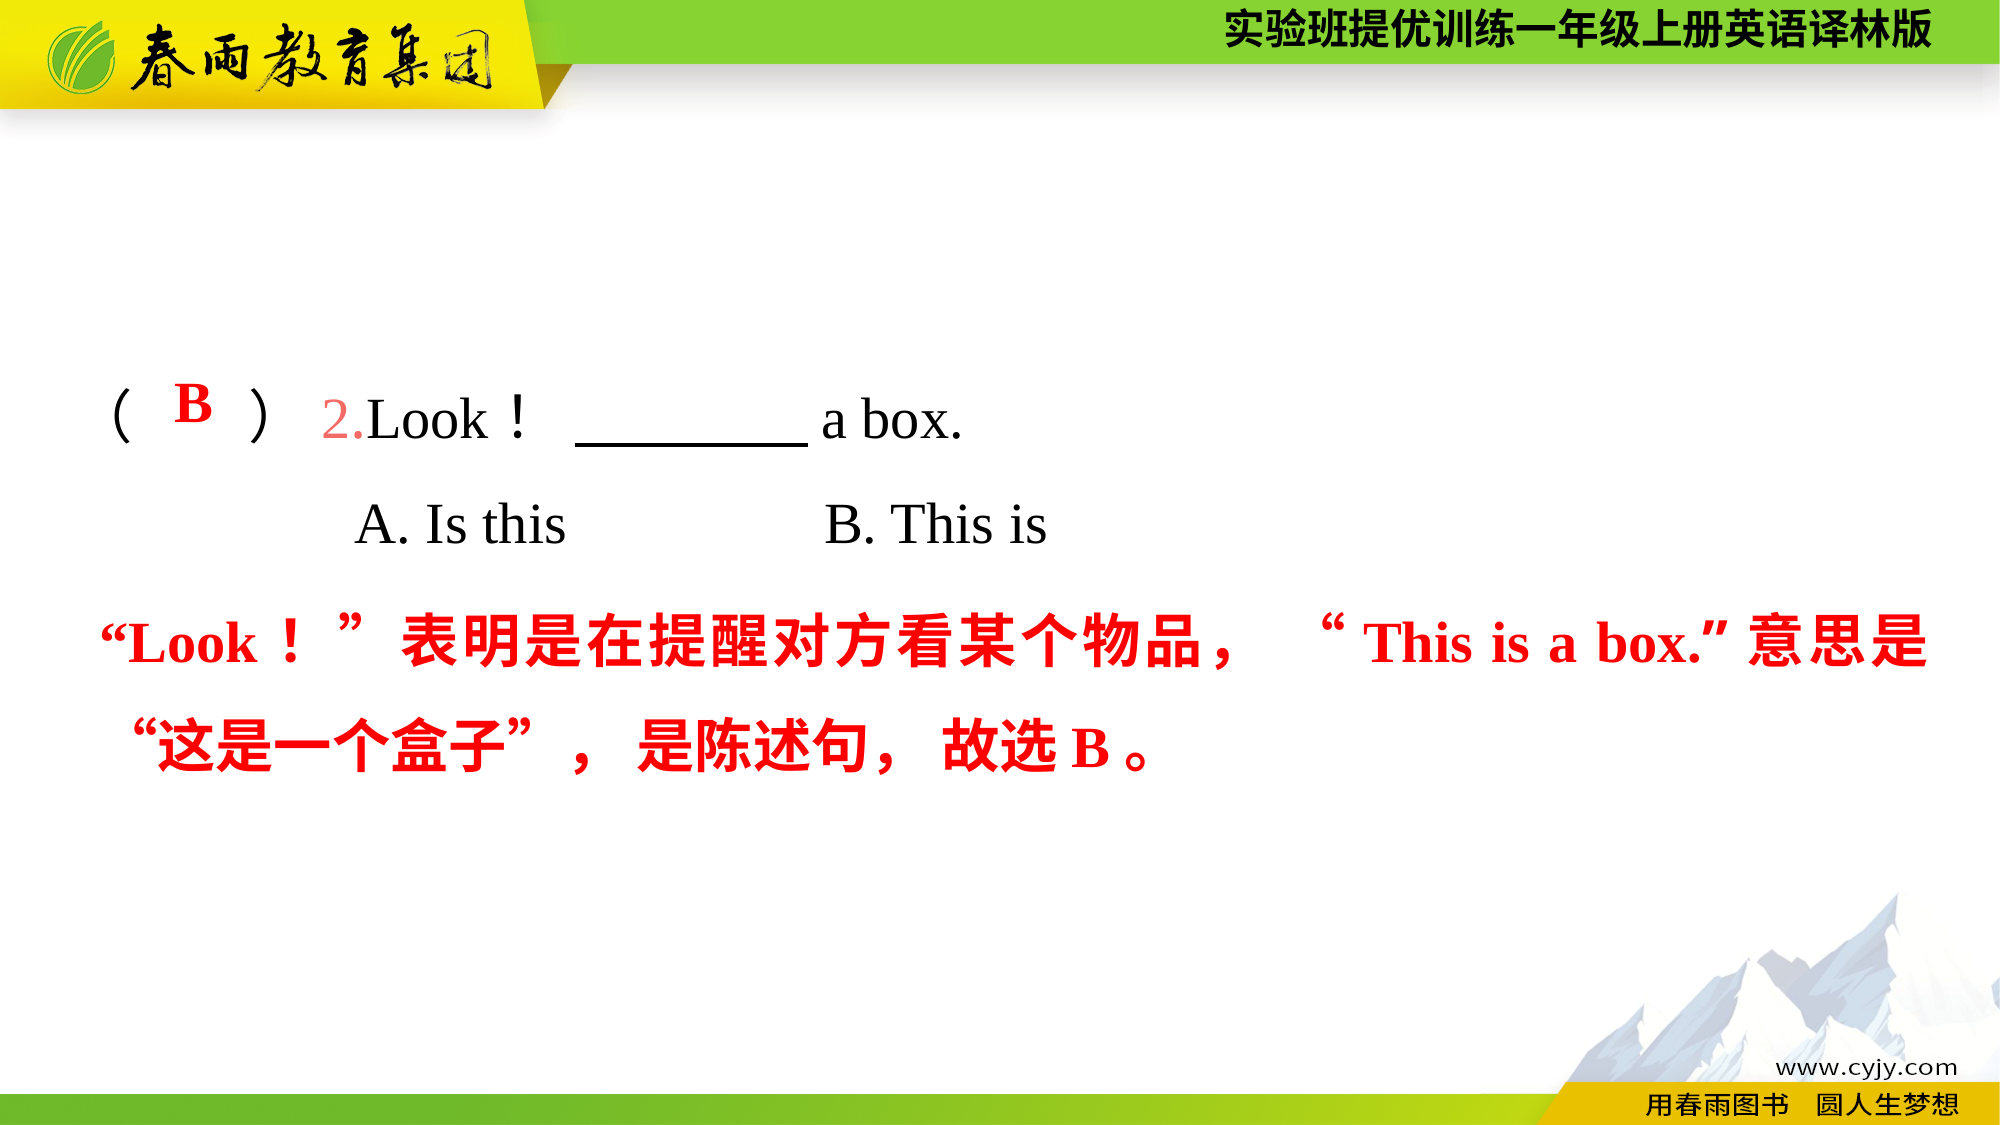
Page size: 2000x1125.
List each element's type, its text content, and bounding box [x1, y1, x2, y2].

list （ ）2.Look！ a box. A. Is this B. This is [59, 338, 1944, 566]
picture [0, 0, 2000, 1125]
text_box “Look！”表明是在提醒对方看某个物品， “This is a box.”意思是“这是一个盒子”， 是陈述句， 故选B。 [84, 561, 1944, 787]
text_box B [160, 356, 229, 441]
